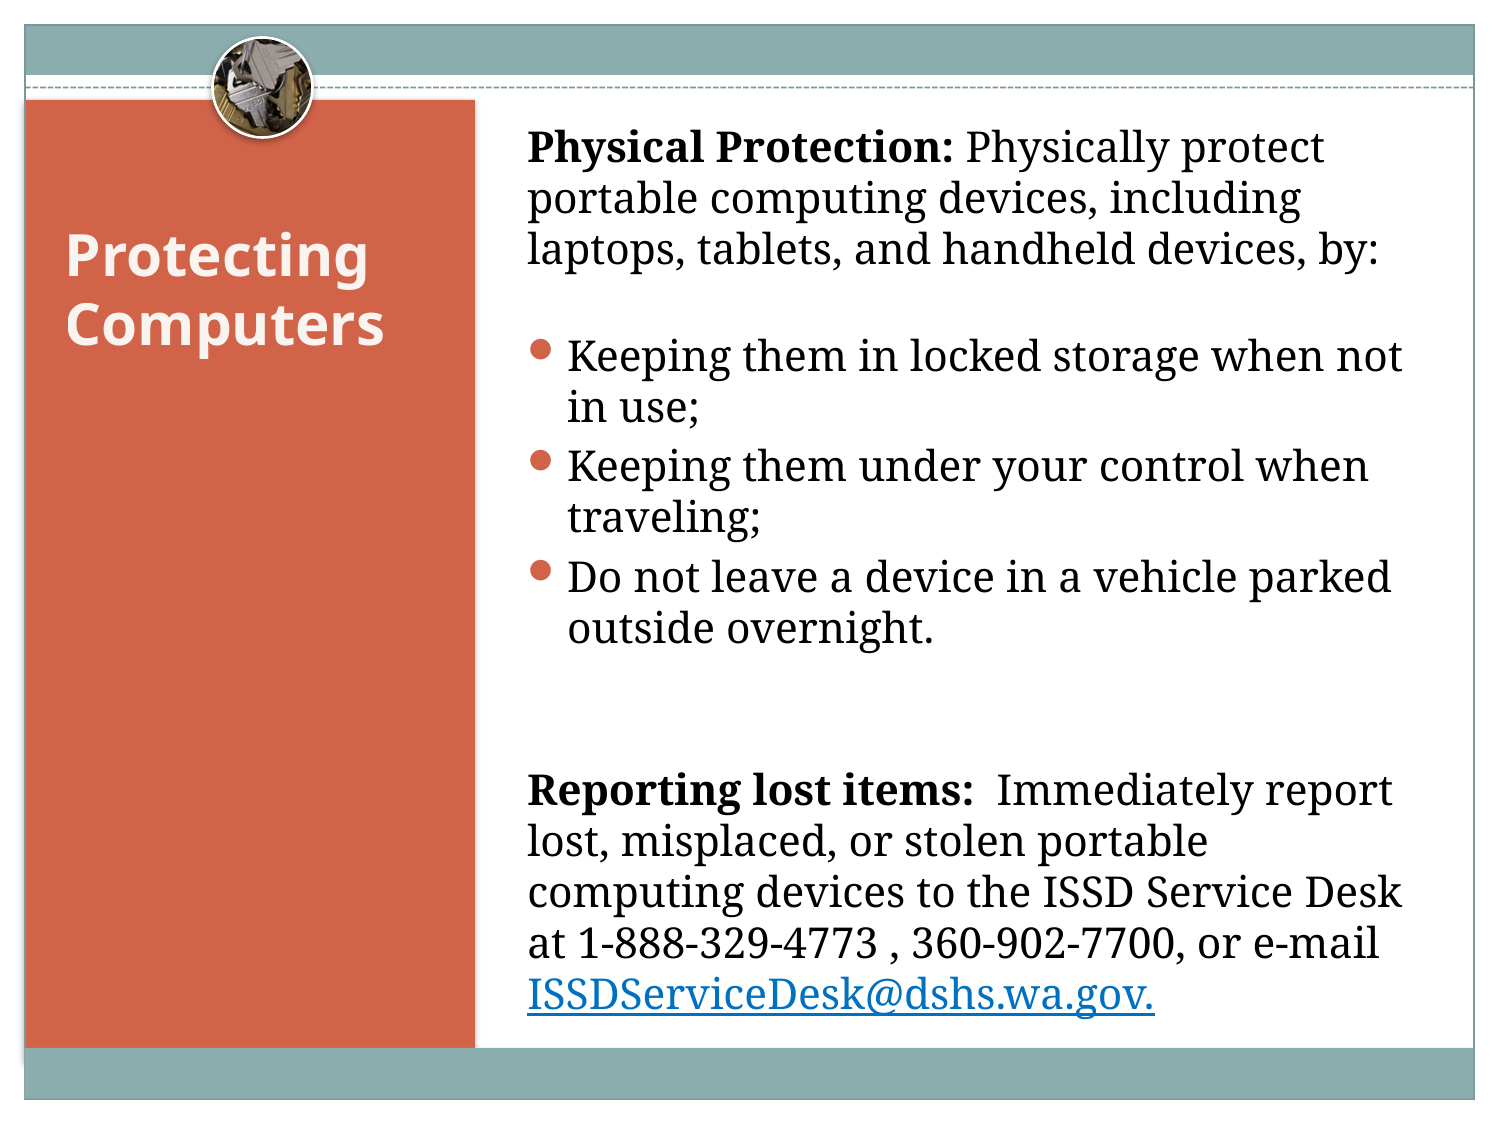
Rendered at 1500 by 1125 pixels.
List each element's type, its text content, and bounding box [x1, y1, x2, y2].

list Physical Protection: Physically protect portable computing devices, including laptops, tablets, and handheld devices, by: Keeping them in locked storage when not in use; Keeping them under your control when traveling; Do not leave a device in a vehicle parked outside overnight. Reporting lost items: Immediately report lost, misplaced, or stolen portable computing devices to the ISSD Service Desk at 1-888-329-4773 , 360-902-7700, or e-mail ISSDServiceDesk@dshs.wa.gov. [512, 112, 1438, 1038]
picture [214, 39, 311, 136]
title Protecting Computers [50, 174, 463, 425]
